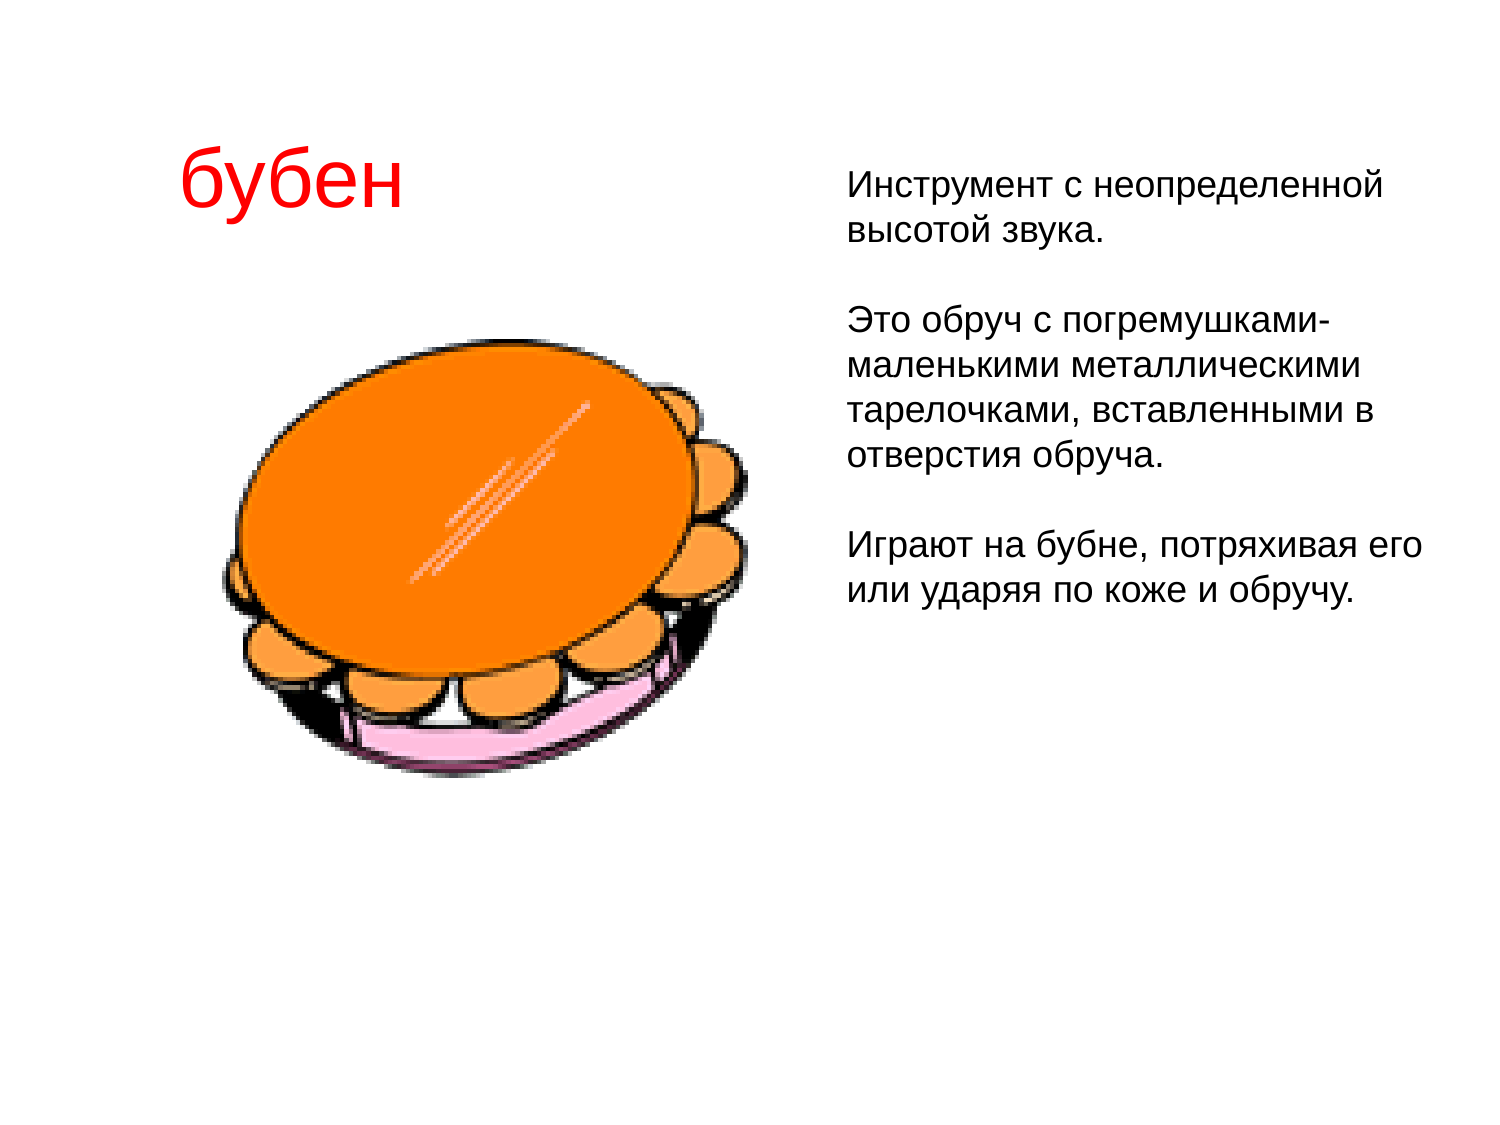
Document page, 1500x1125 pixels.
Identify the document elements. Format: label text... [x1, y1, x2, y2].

text_box Инструмент с неопределенной высотой звука. Это обруч с погремушками-маленькими металлическими тарелочками, вставленными в отверстия обруча. Играют на бубне, потряхивая его или ударяя по коже и обручу. [831, 152, 1477, 618]
picture [222, 339, 748, 778]
text_box бубен [164, 117, 680, 232]
